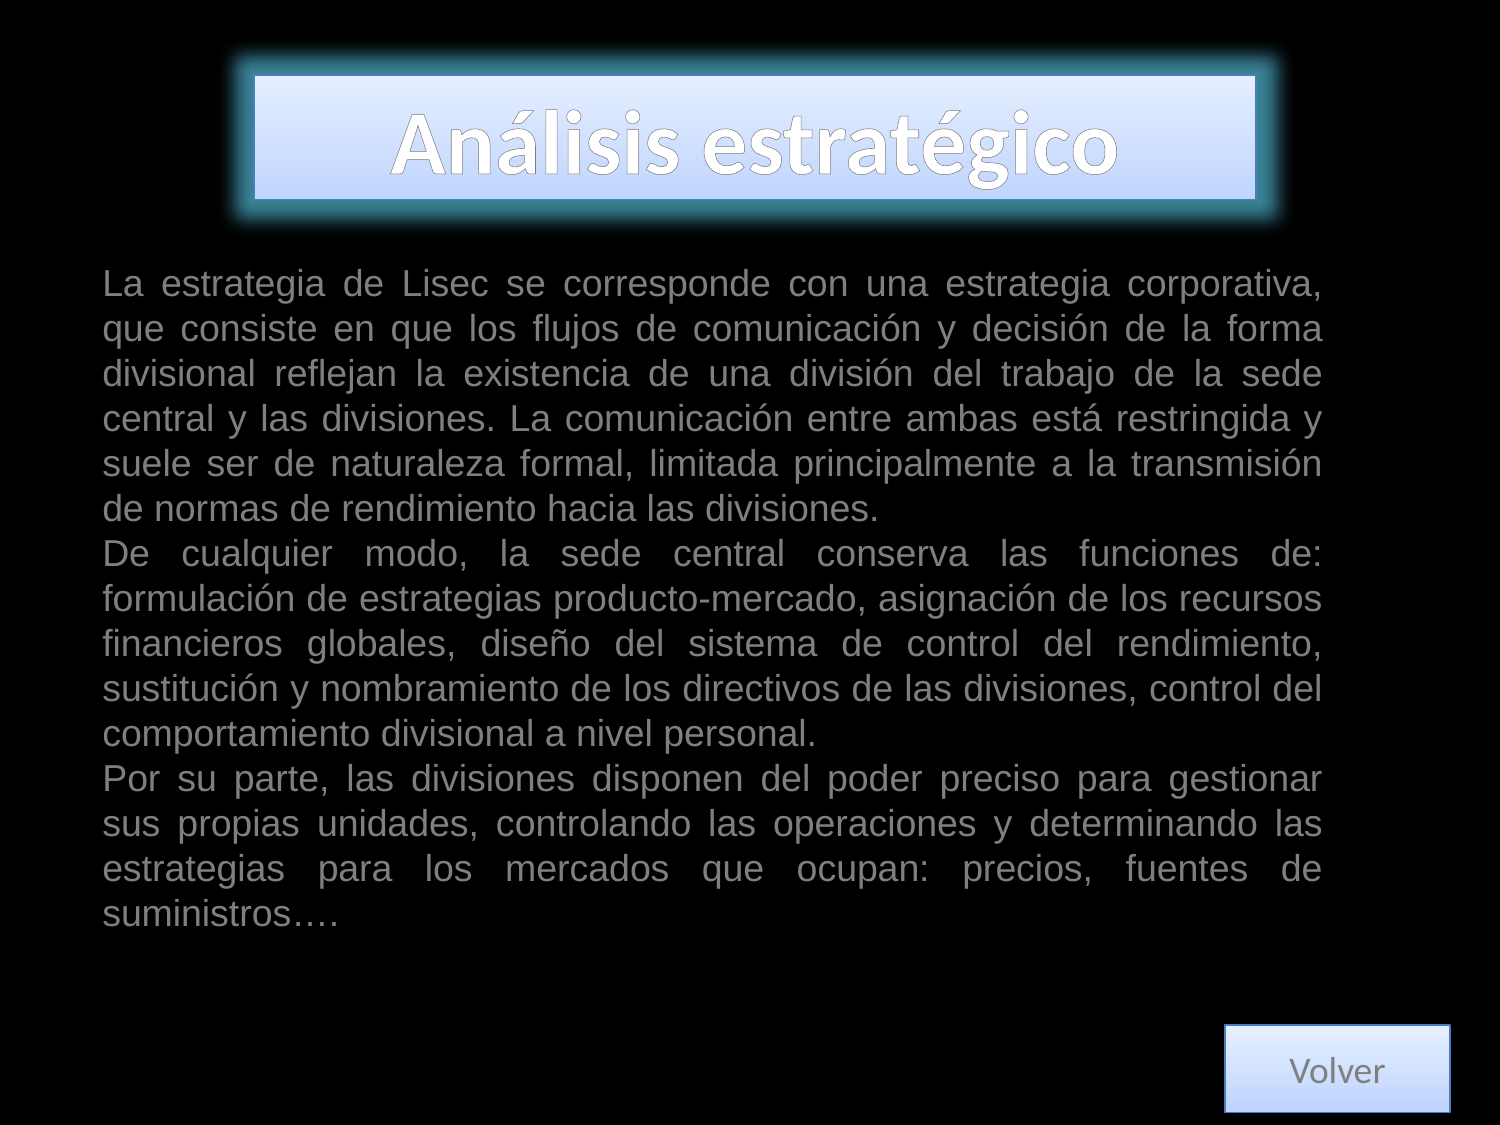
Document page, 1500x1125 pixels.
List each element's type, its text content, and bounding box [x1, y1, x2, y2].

text_box La estrategia de Lisec se corresponde con una estrategia corporativa, que consiste en que los flujos de comunicación y decisión de la forma divisional reflejan la existencia de una división del trabajo de la sede central y las divisiones. La comunicación entre ambas está restringida y suele ser de naturaleza formal, limitada principalmente a la transmisión de normas de rendimiento hacia las divisiones. De cualquier modo, la sede central conserva las funciones de: formulación de estrategias producto-mercado, asignación de los recursos financieros globales, diseño del sistema de control del rendimiento, sustitución y nombramiento de los directivos de las divisiones, control del comportamiento divisional a nivel personal. Por su parte, las divisiones disponen del poder preciso para gestionar sus propias unidades, controlando las operaciones y determinando las estrategias para los mercados que ocupan: precios, fuentes de suministros…. [87, 251, 1338, 942]
text_box Volver [1224, 1024, 1451, 1113]
text_box Análisis estratégico [253, 74, 1257, 200]
